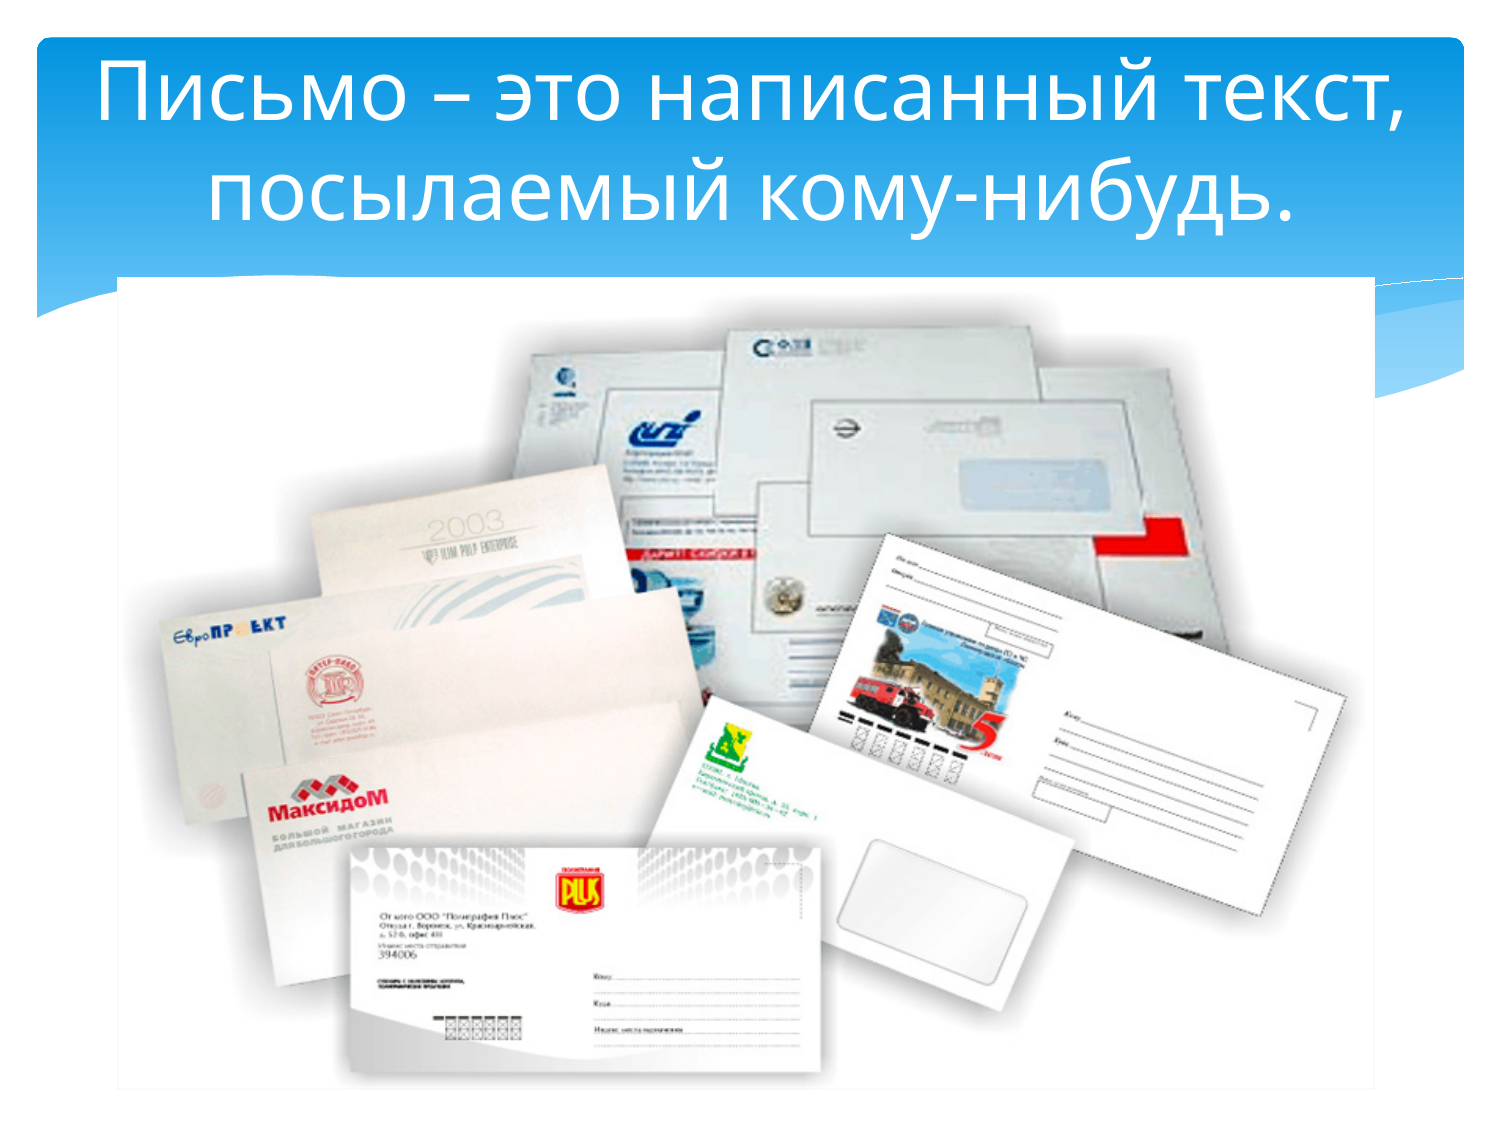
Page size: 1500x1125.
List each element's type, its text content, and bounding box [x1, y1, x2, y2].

picture [116, 276, 1376, 1091]
title Письмо – это написанный текст, посылаемый кому-нибудь. [76, 30, 1427, 244]
